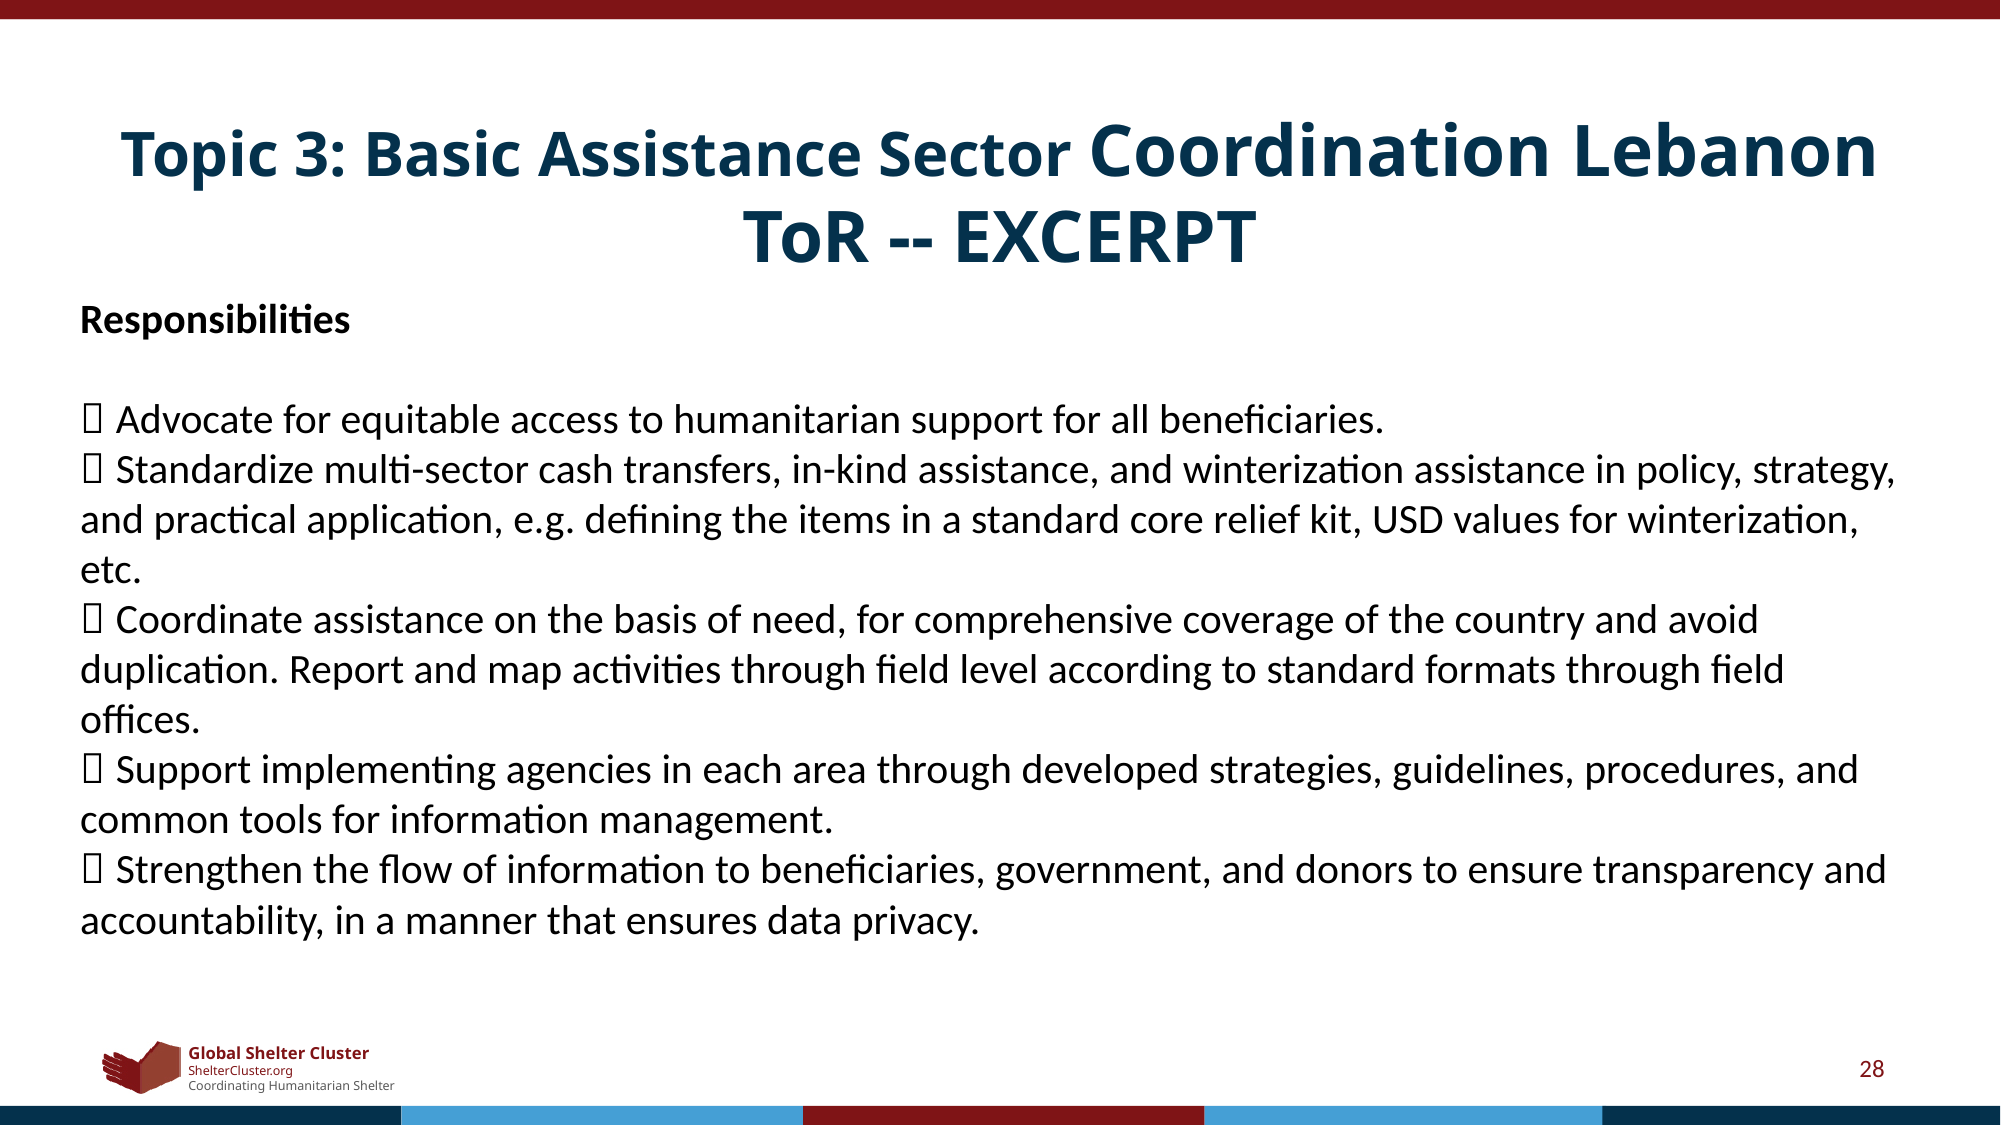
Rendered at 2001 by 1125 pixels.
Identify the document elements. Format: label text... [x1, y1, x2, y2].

slide_number 28 [1433, 1037, 1900, 1098]
title Topic 3: Basic Assistance Sector Coordination Lebanon ToR -- EXCERPT [99, 97, 1900, 284]
text_box Responsibilities  Advocate for equitable access to humanitarian support for all beneficiaries.  Standardize multi-sector cash transfers, in-kind assistance, and winterization assistance in policy, strategy, and practical application, e.g. defining the items in a standard core relief kit, USD values for winterization, etc.  Coordinate assistance on the basis of need, for comprehensive coverage of the country and avoid duplication. Report and map activities through field level according to standard formats through field offices.  Support implementing agencies in each area through developed strategies, guidelines, procedures, and common tools for information management.  Strengthen the flow of information to beneficiaries, government, and donors to ensure transparency and accountability, in a manner that ensures data privacy. [65, 284, 1935, 1000]
picture [102, 1041, 181, 1094]
